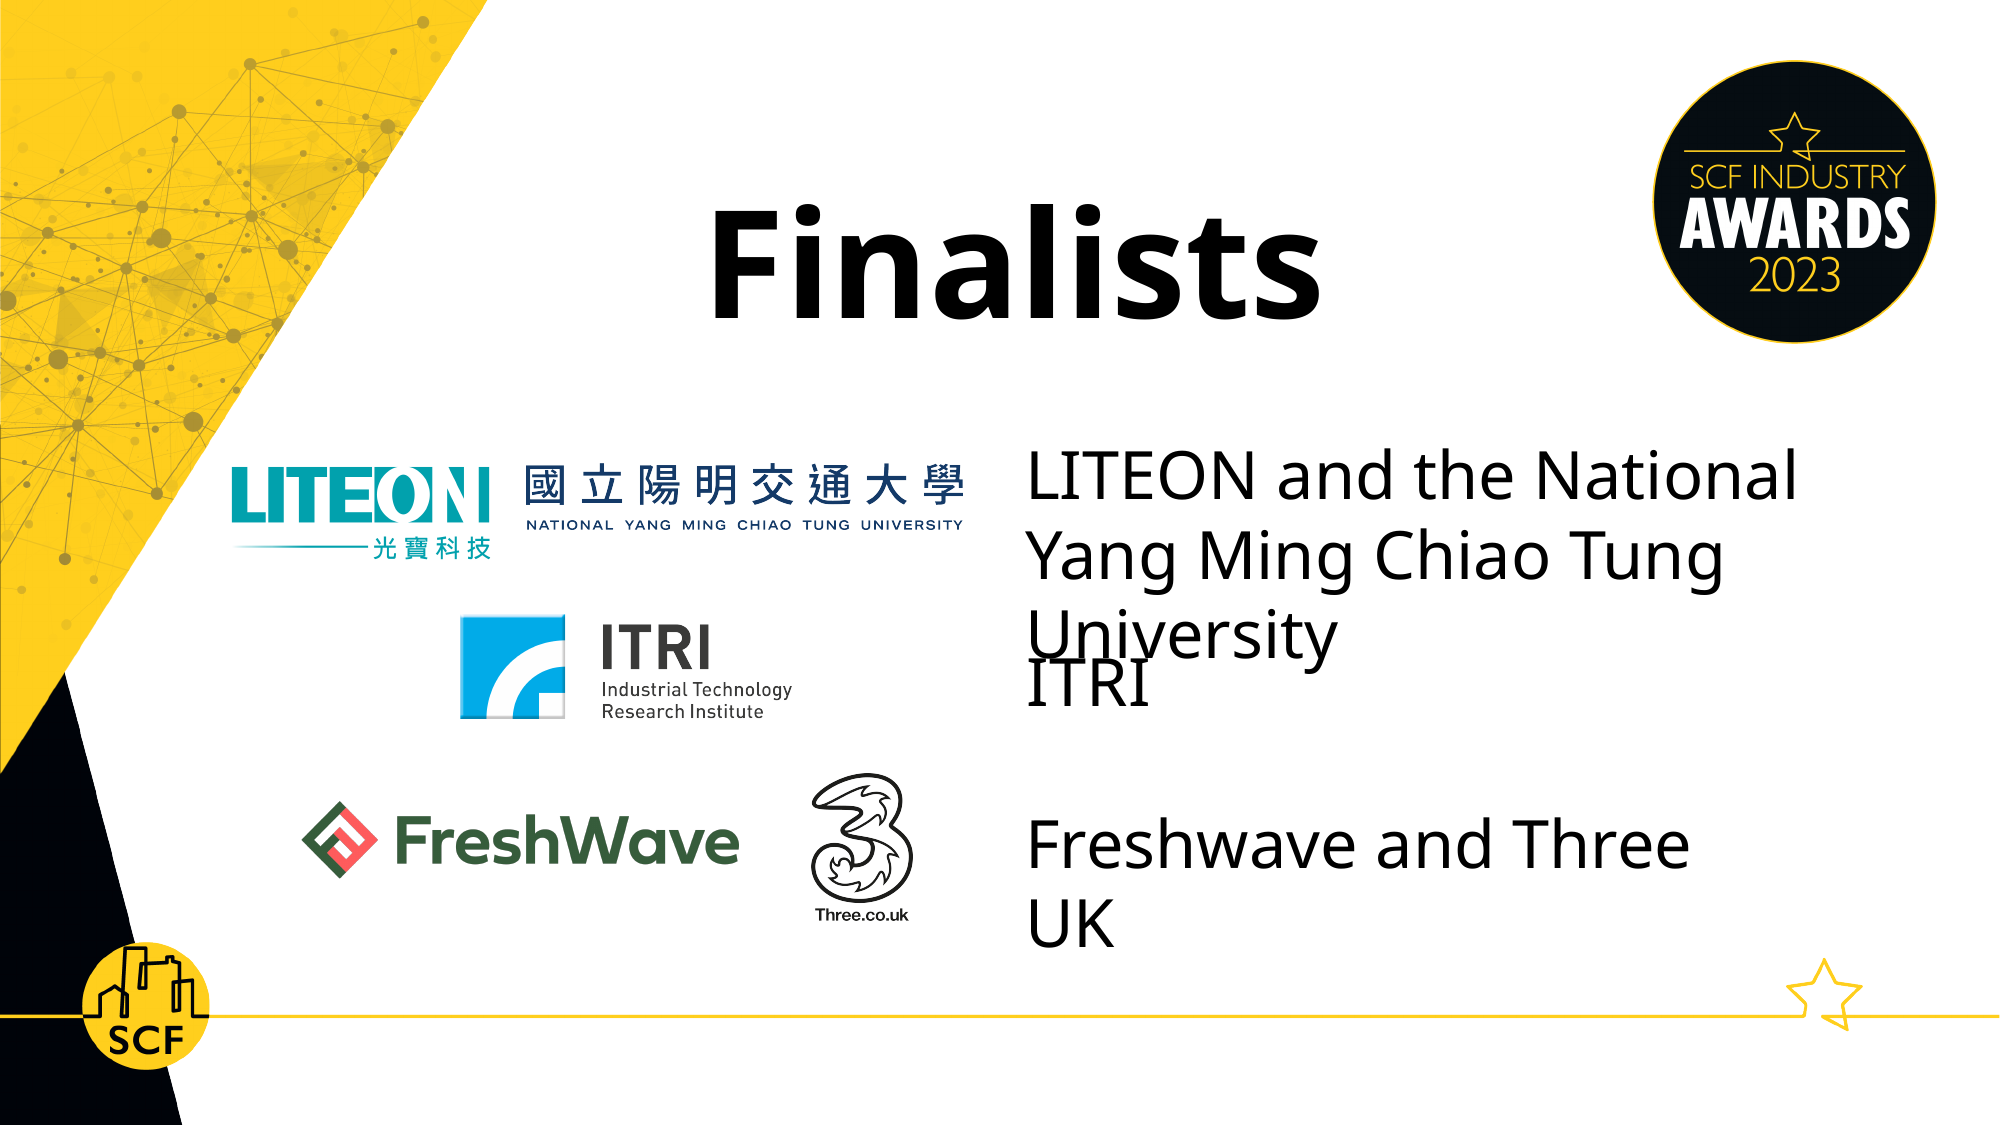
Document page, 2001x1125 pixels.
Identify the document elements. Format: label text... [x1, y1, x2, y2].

text_box LITEON and the National Yang Ming Chiao Tung University [1010, 425, 1982, 737]
text_box Freshwave and Three UK [1010, 793, 1805, 921]
text_box Finalists [632, 160, 1396, 338]
picture [0, 0, 2000, 1125]
